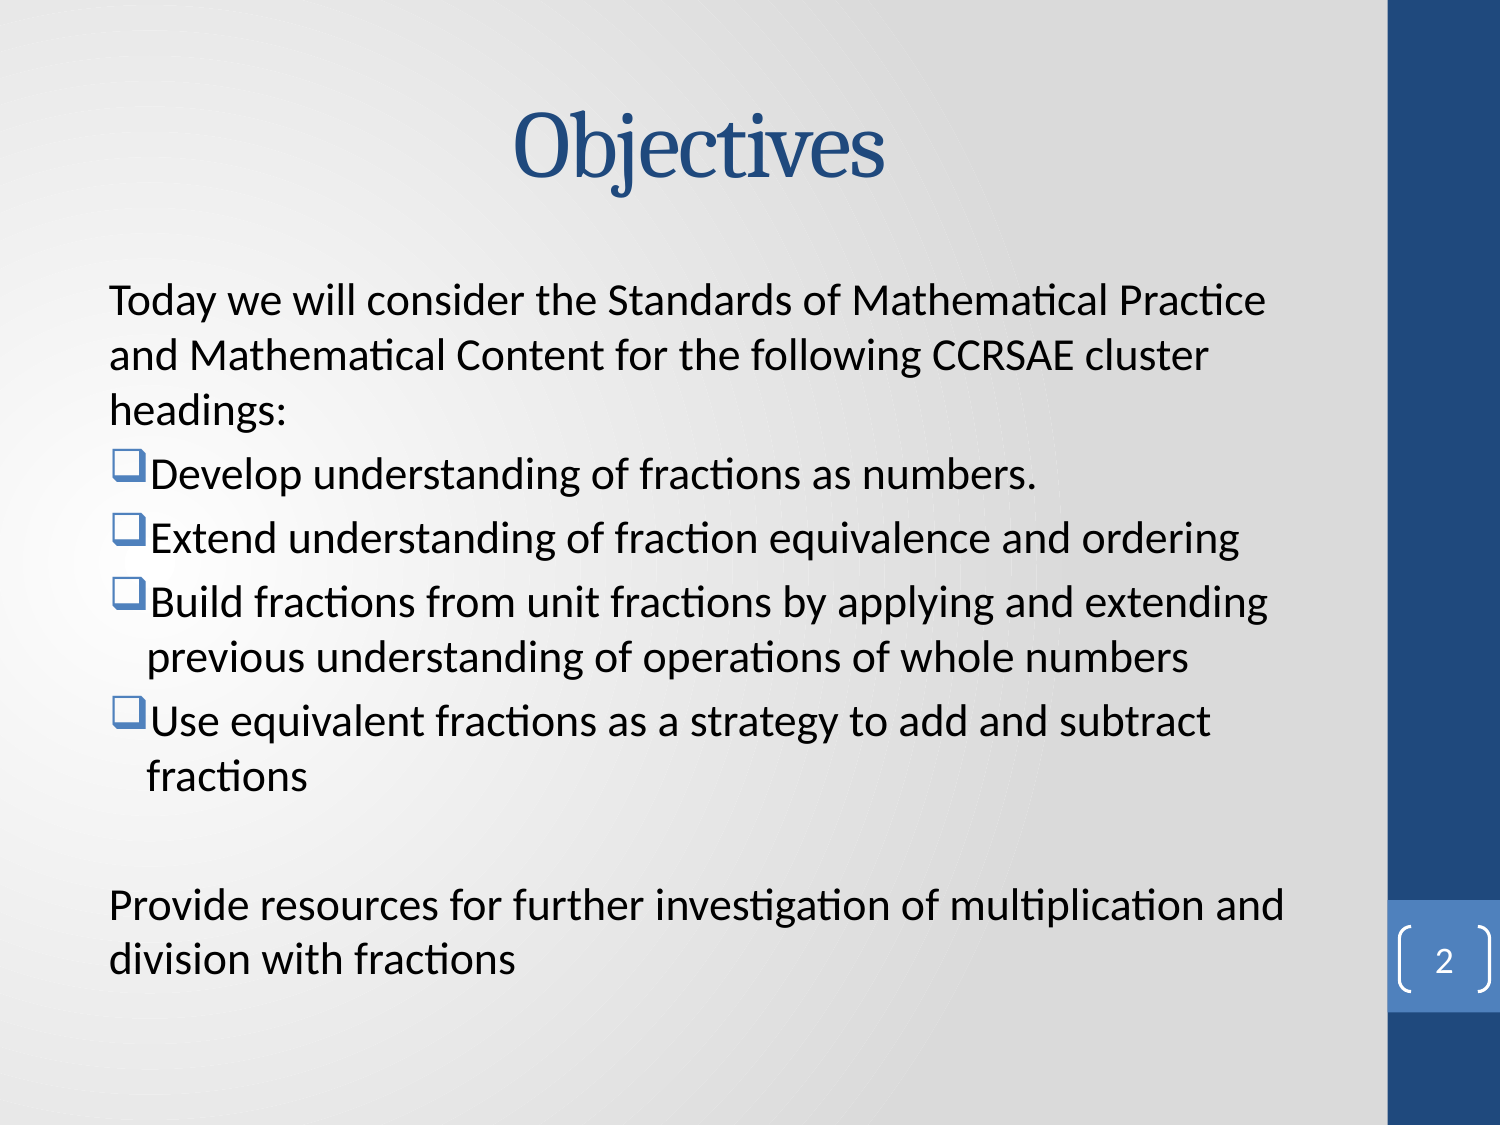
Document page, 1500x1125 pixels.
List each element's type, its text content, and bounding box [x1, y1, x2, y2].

title Objectives [75, 45, 1325, 233]
slide_number 2 [1397, 924, 1492, 994]
list Today we will consider the Standards of Mathematical Practice and Mathematical Content for the following CCRSAE cluster headings: Develop understanding of fractions as numbers. Extend understanding of fraction equivalence and ordering Build fractions from unit fractions by applying and extending previous understanding of operations of whole numbers Use equivalent fractions as a strategy to add and subtract fractions Provide resources for further investigation of multiplication and division with fractions [75, 262, 1325, 1050]
